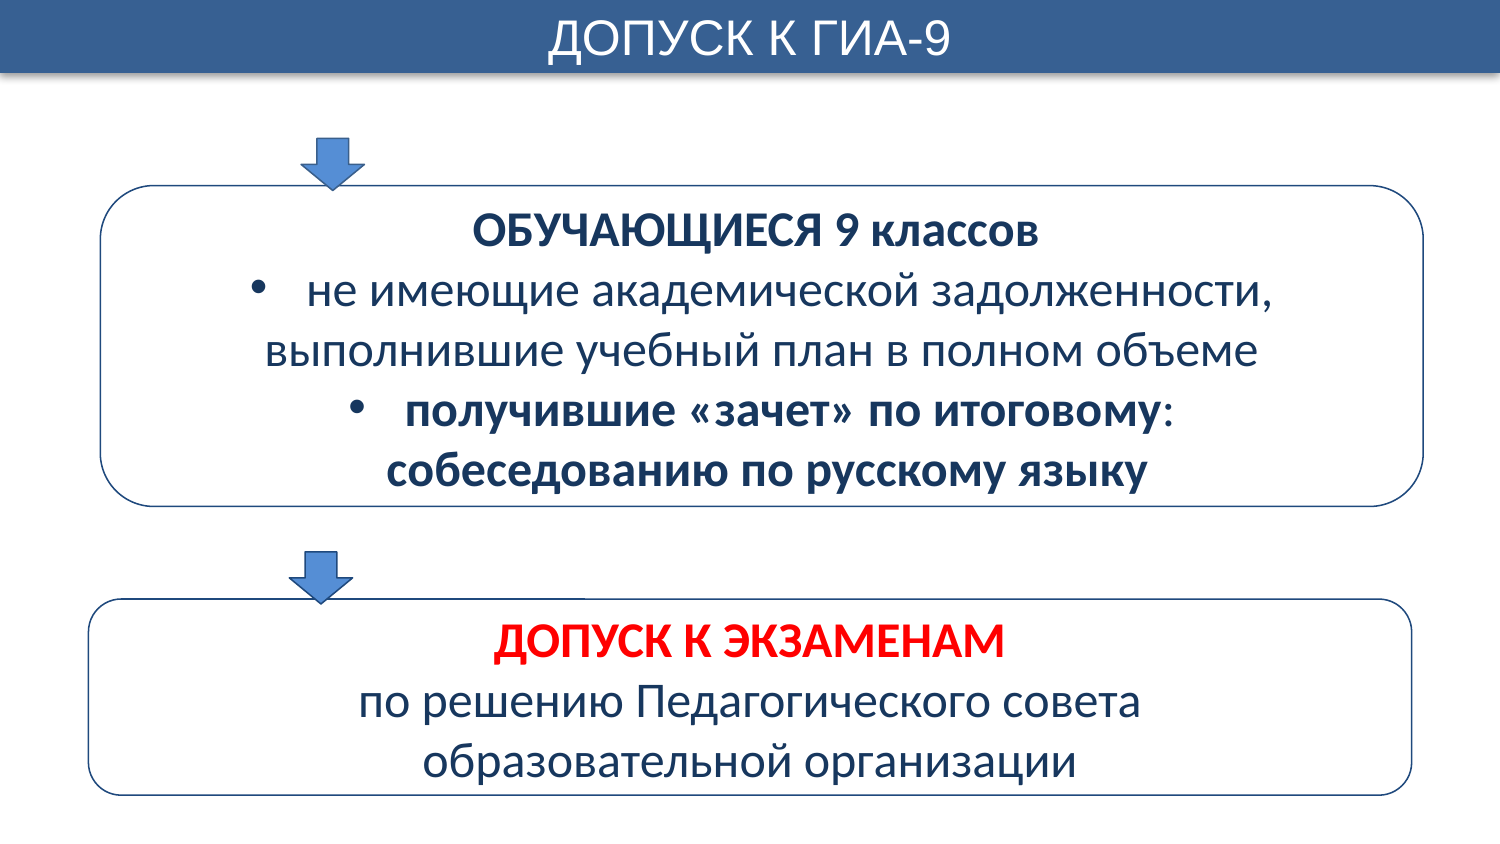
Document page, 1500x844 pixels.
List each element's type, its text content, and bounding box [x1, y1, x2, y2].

text_box ДОПУСК К ГИА-9 [0, 0, 1500, 73]
text_box ОБУЧАЮЩИЕСЯ 9 классов не имеющие академической задолженности, выполнившие учебный план в полном объеме получившие «зачет» по итоговому: собеседованию по русскому языку [98, 183, 1426, 509]
text_box ДОПУСК К ЭКЗАМЕНАМ по решению Педагогического совета образовательной организации [86, 596, 1414, 798]
text_box [299, 136, 367, 193]
text_box [287, 549, 355, 606]
